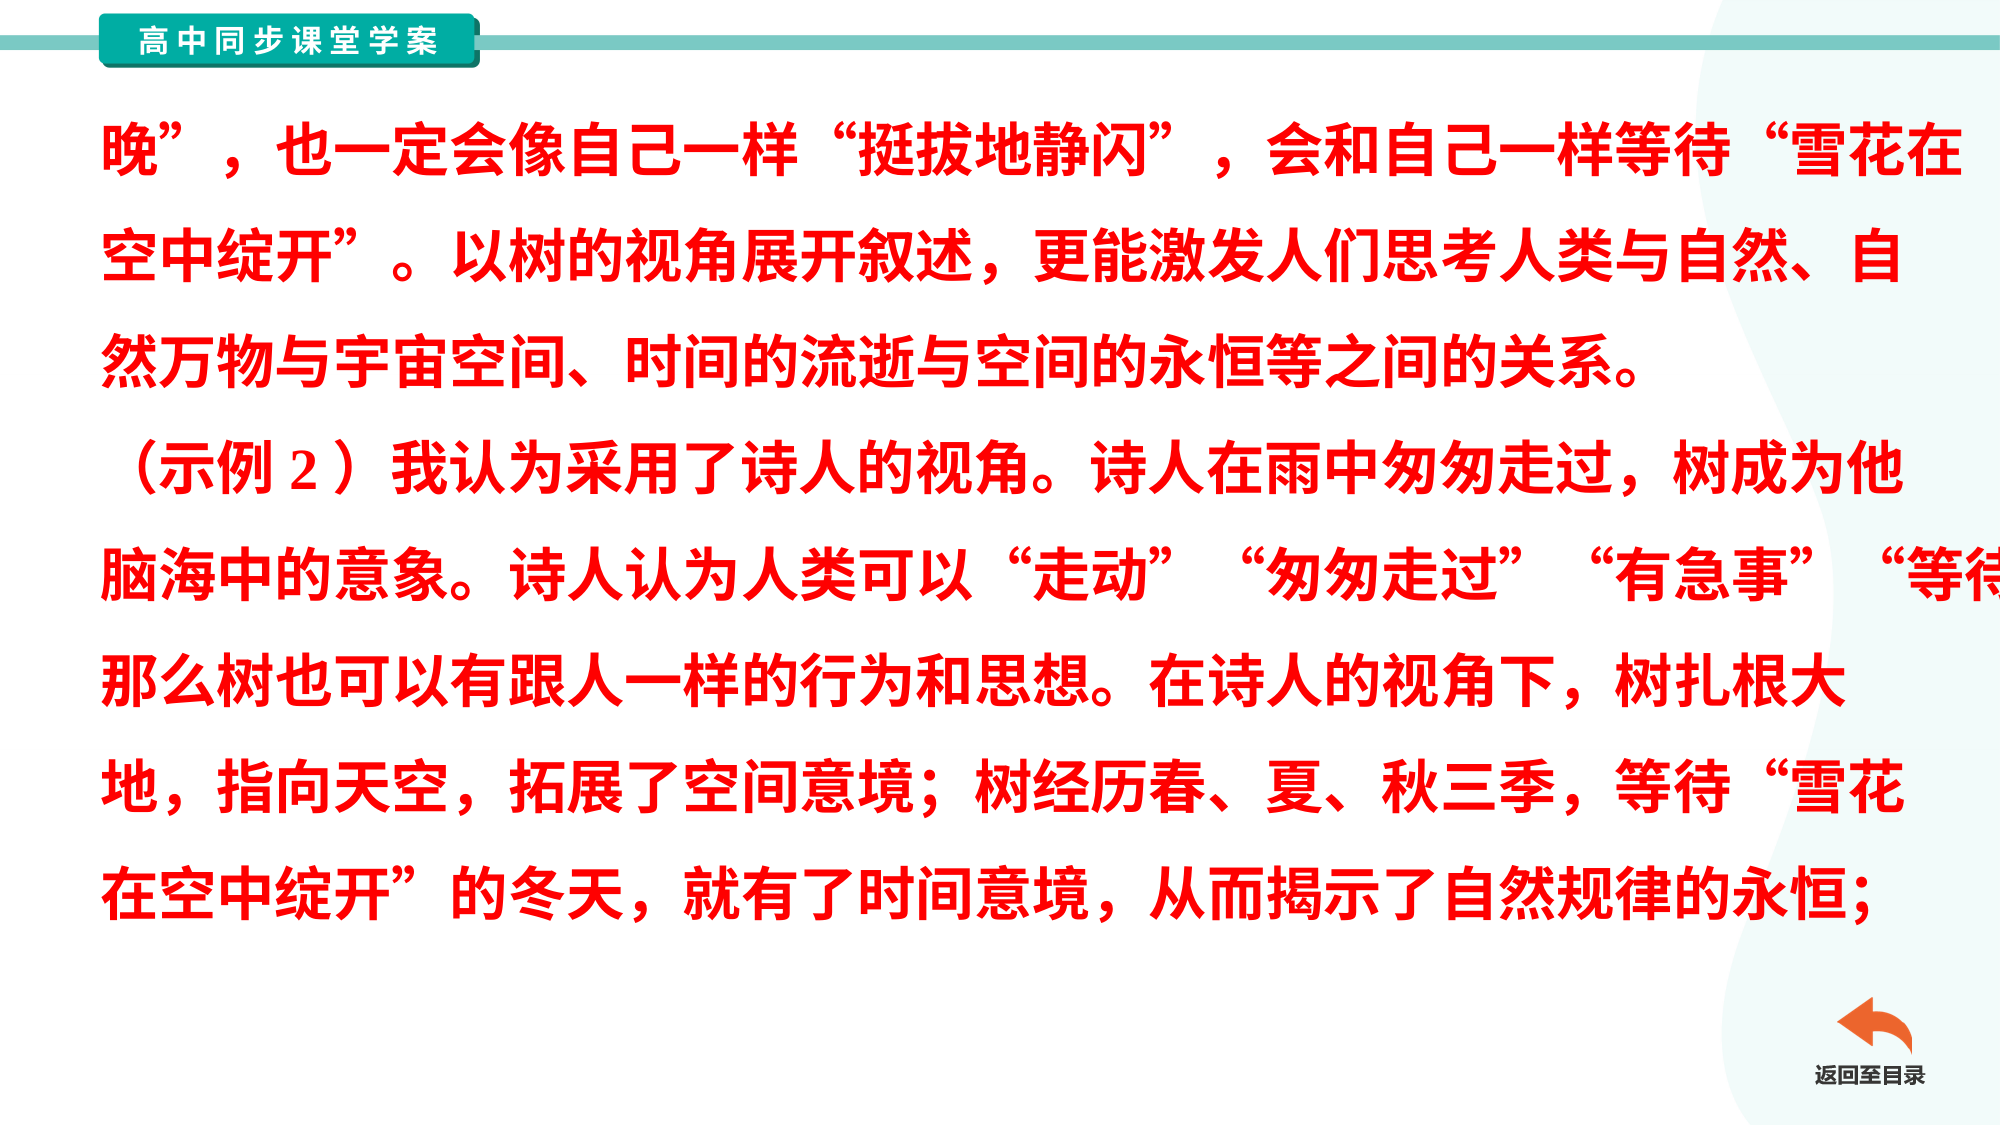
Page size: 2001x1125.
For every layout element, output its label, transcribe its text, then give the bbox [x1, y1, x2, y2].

picture [0, 0, 2000, 1125]
text_box 晚”，也一定会像自己一样“挺拔地静闪”，会和自己一样等待“雪花在 空中绽开”。以树的视角展开叙述，更能激发人们思考人类与自然、自 然万物与宇宙空间、时间的流逝与空间的永恒等之间的关系。 （示例2）我认为采用了诗人的视角。诗人在雨中匆匆走过，树成为他 脑海中的意象。诗人认为人类可以“走动”“匆匆走过”“有急事”“等待”， 那么树也可以有跟人一样的行为和思想。在诗人的视角下，树扎根大 地，指向天空，拓展了空间意境；树经历春、夏、秋三季，等待“雪花 在空中绽开”的冬天，就有了时间意境，从而揭示了自然规律的永恒； [100, 76, 1899, 927]
